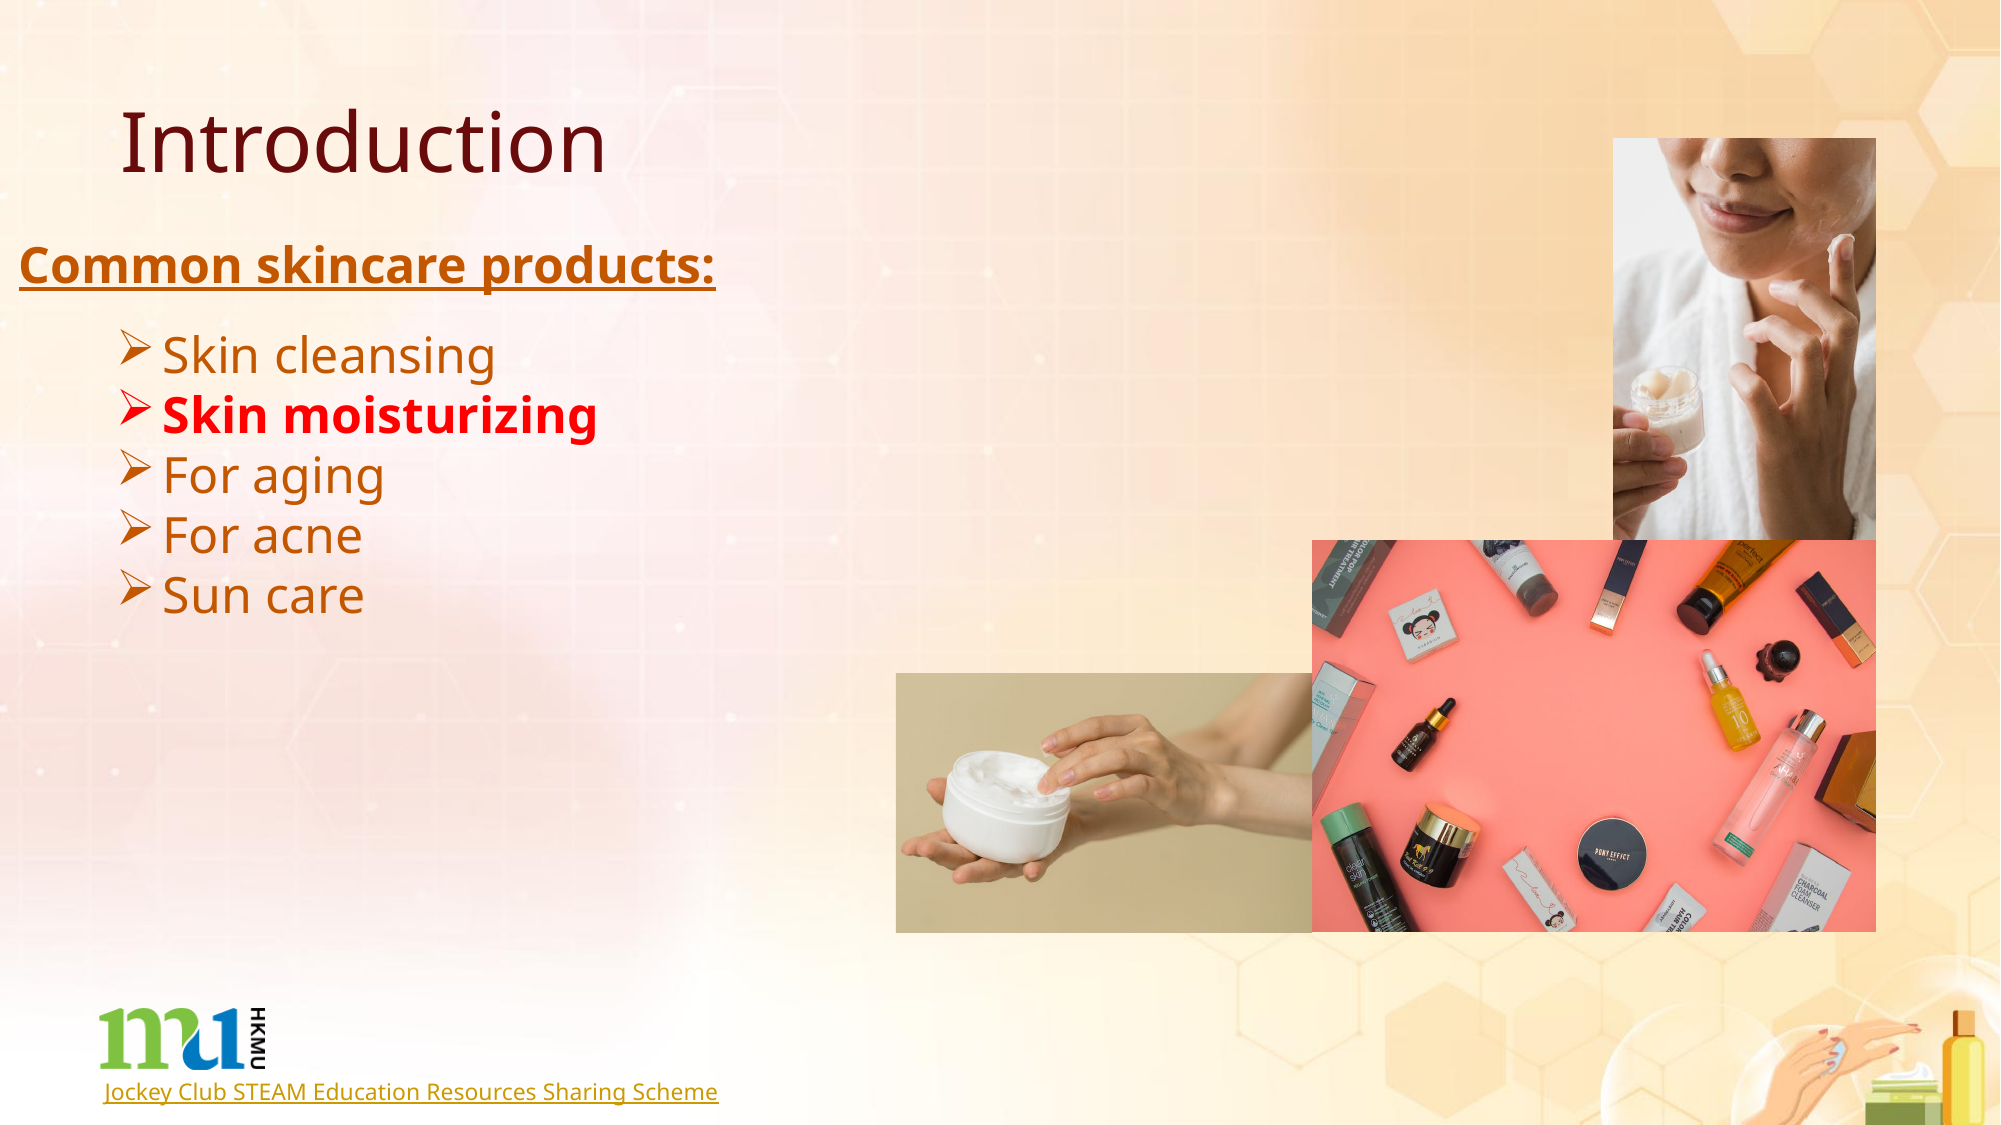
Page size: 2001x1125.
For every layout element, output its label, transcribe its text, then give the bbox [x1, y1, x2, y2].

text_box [895, 138, 1877, 933]
picture [0, 0, 2001, 1125]
title Introduction [99, 45, 1900, 233]
text_box Skin cleansing Skin moisturizing For aging For acne Sun care [101, 316, 627, 692]
text_box Common skincare products: [4, 225, 731, 301]
